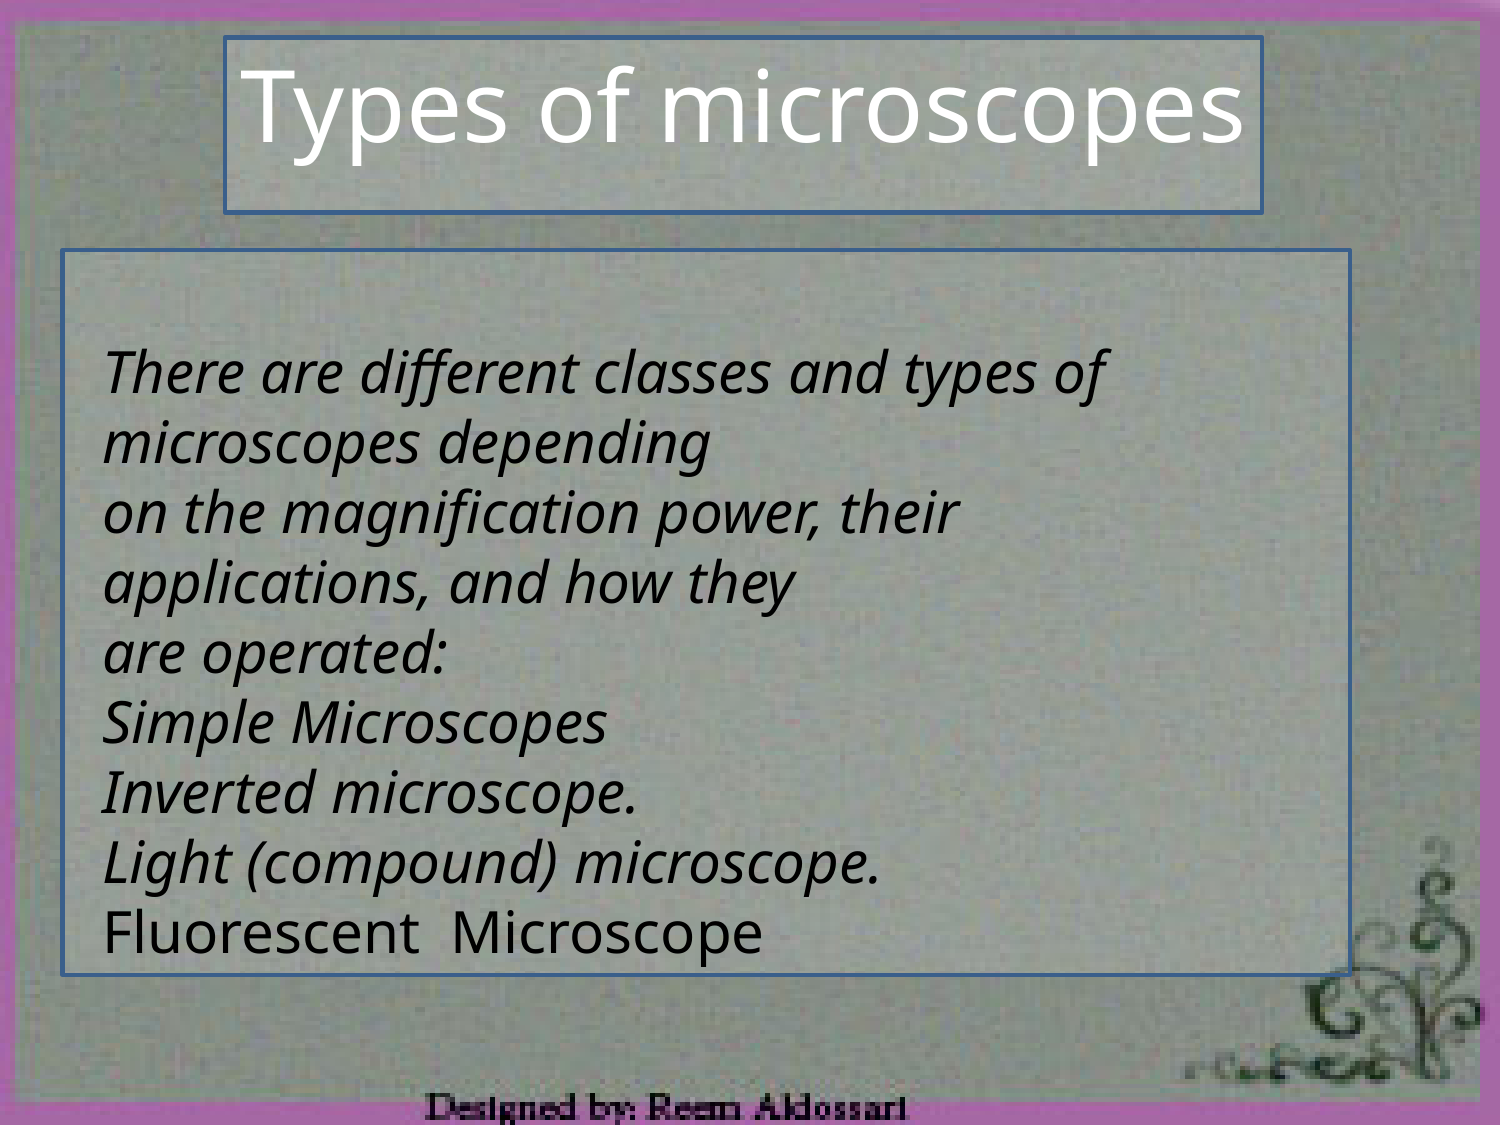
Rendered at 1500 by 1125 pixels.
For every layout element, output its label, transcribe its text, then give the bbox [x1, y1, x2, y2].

text_box Types of microscopes [223, 35, 1264, 215]
text_box There are different classes and types of microscopes depending on the magnification power, their applications, and how they are operated: Simple Microscopes Inverted microscope. Light (compound) microscope. Fluorescent Microscope [87, 327, 1250, 1043]
text_box [60, 248, 1352, 977]
picture [0, 0, 1500, 1125]
